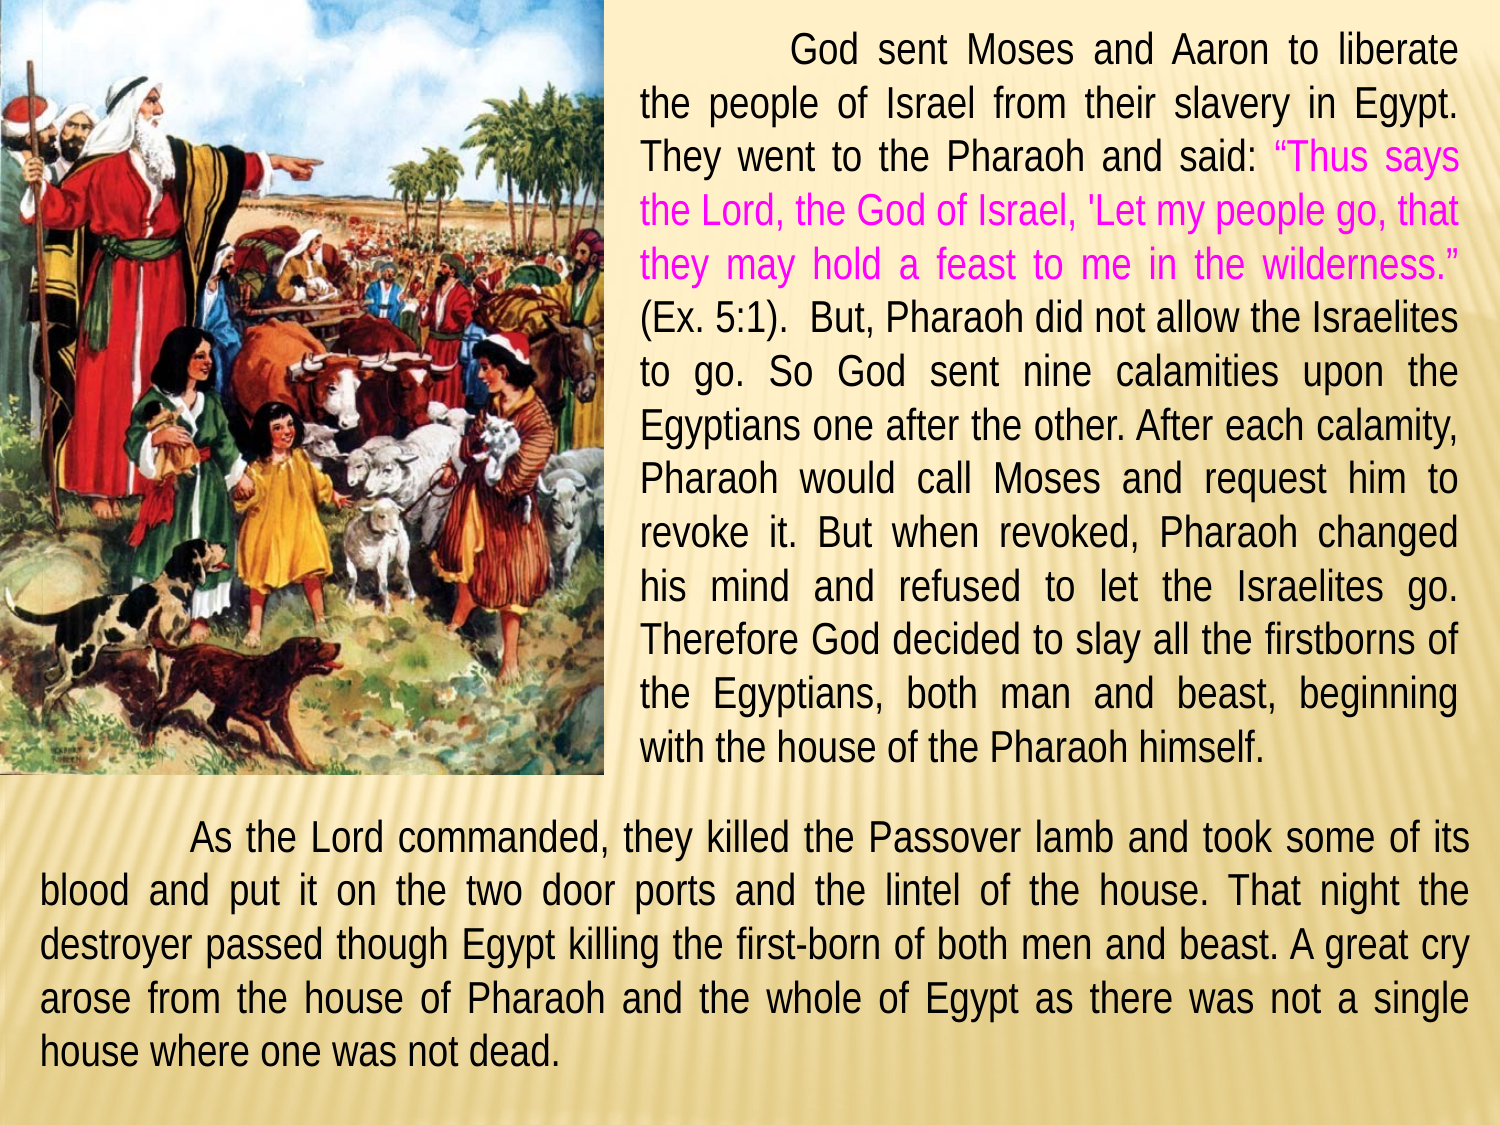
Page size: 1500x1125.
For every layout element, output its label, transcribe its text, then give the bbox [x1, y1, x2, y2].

text_box As the Lord commanded, they killed the Passover lamb and took some of its blood and put it on the two door ports and the lintel of the house. That night the destroyer passed though Egypt killing the first-born of both men and beast. A great cry arose from the house of Pharaoh and the whole of Egypt as there was not a single house where one was not dead. [24, 800, 1488, 1084]
picture [0, 0, 605, 776]
text_box God sent Moses and Aaron to liberate the people of Israel from their slavery in Egypt. They went to the Pharaoh and said: “Thus says the Lord, the God of Israel, 'Let my people go, that they may hold a feast to me in the wilderness.” (Ex. 5:1). But, Pharaoh did not allow the Israelites to go. So God sent nine calamities upon the Egyptians one after the other. After each calamity, Pharaoh would call Moses and request him to revoke it. But when revoked, Pharaoh changed his mind and refused to let the Israelites go. Therefore God decided to slay all the firstborns of the Egyptians, both man and beast, beginning with the house of the Pharaoh himself. [624, 12, 1475, 779]
